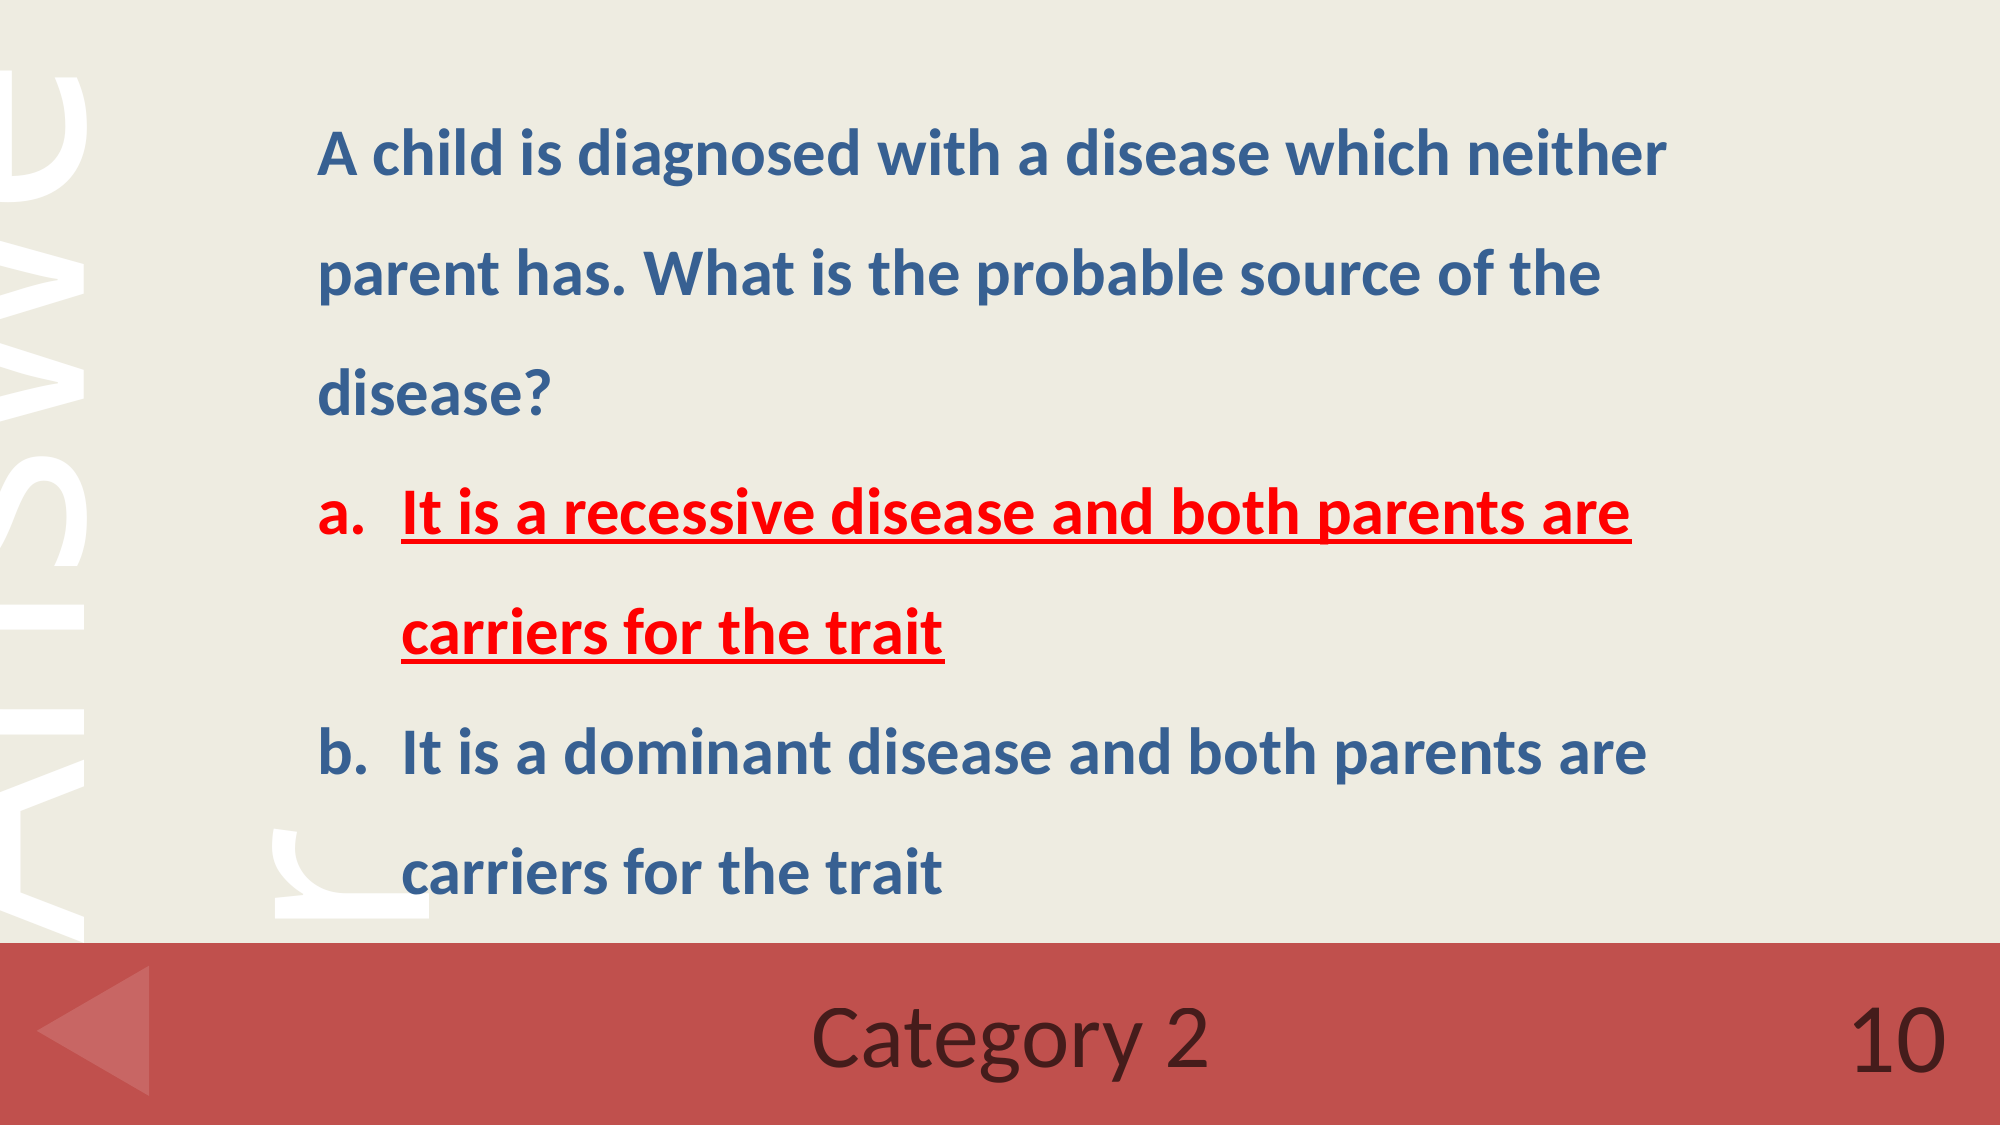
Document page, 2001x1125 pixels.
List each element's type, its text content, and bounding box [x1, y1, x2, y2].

title Category 2 [111, 937, 1912, 1125]
list 10 [1912, 967, 1963, 1097]
list A child is diagnosed with a disease which neither parent has. What is the probable source of the disease? It is a recessive disease and both parents are carriers for the trait It is a dominant disease and both parents are carriers for the trait [302, 157, 1862, 820]
